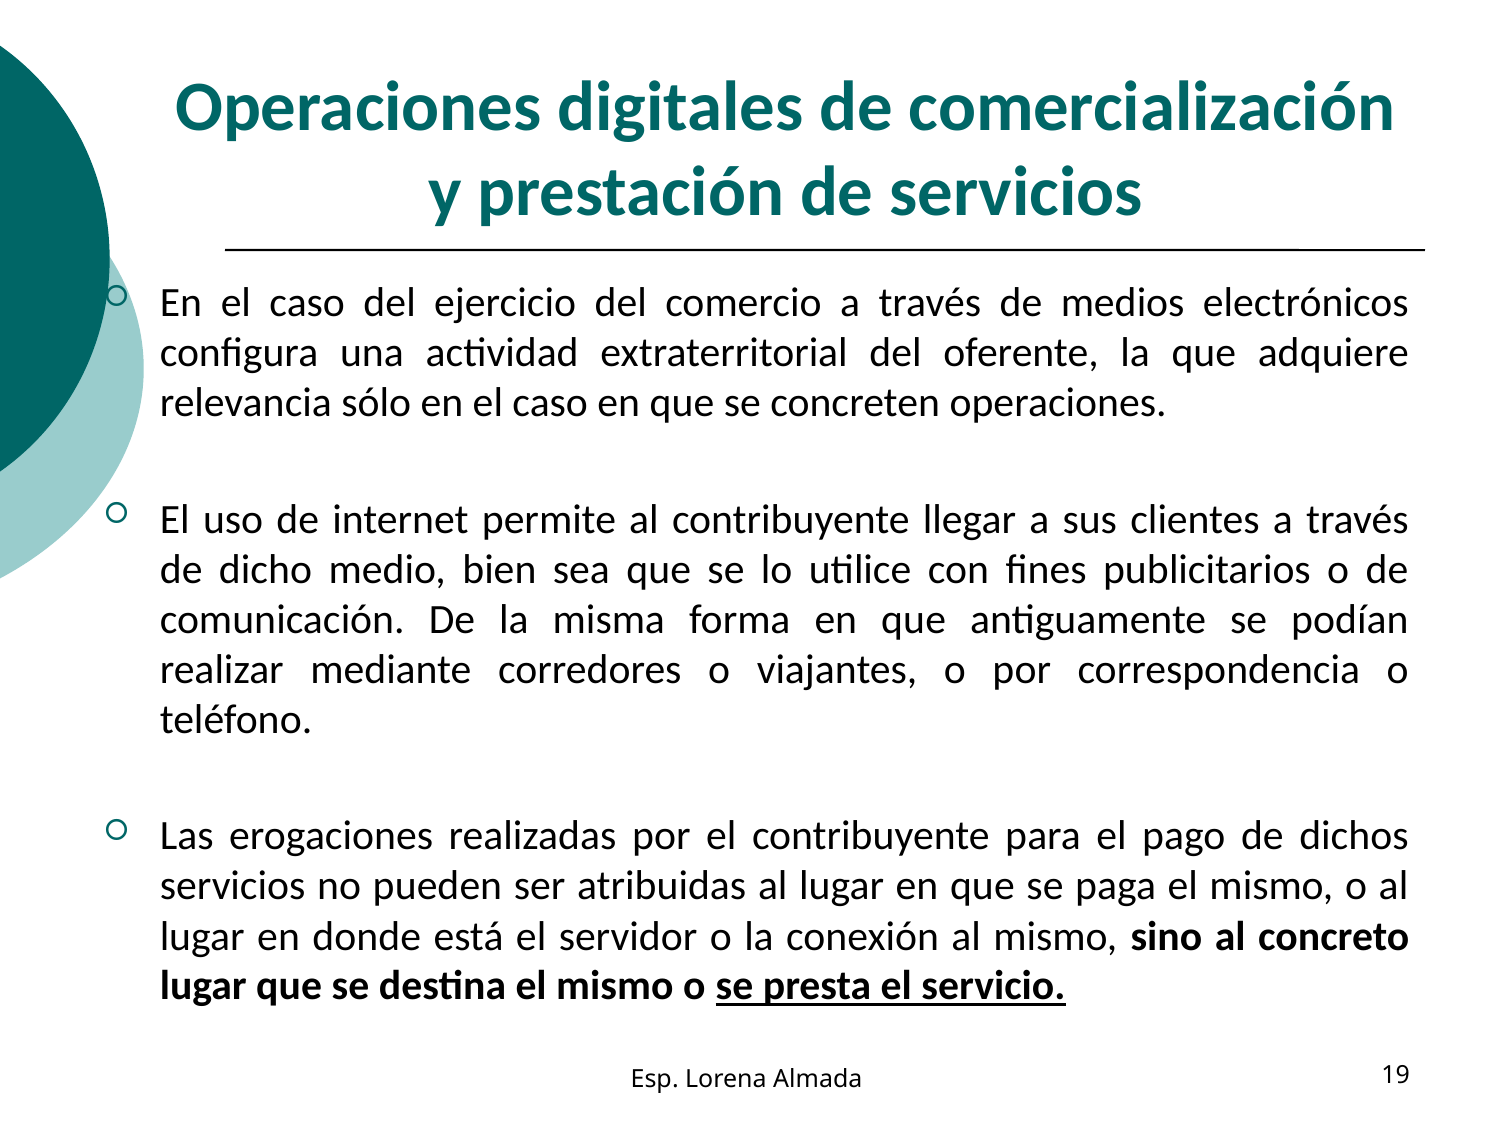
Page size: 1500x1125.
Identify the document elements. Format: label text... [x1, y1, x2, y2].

slide_number 19 [1074, 1024, 1426, 1101]
footer Esp. Lorena Almada [512, 1024, 988, 1101]
list En el caso del ejercicio del comercio a través de medios electrónicos configura una actividad extraterritorial del oferente, la que adquiere relevancia sólo en el caso en que se concreten operaciones. El uso de internet permite al contribuyente llegar a sus clientes a través de dicho medio, bien sea que se lo utilice con fines publicitarios o de comunicación. De la misma forma en que antiguamente se podían realizar mediante corredores o viajantes, o por correspondencia o teléfono. Las erogaciones realizadas por el contribuyente para el pago de dichos servicios no pueden ser atribuidas al lugar en que se paga el mismo, o al lugar en donde está el servidor o la conexión al mismo, sino al concreto lugar que se destina el mismo o se presta el servicio. [88, 267, 1425, 943]
title Operaciones digitales de comercialización y prestación de servicios [147, 49, 1425, 237]
